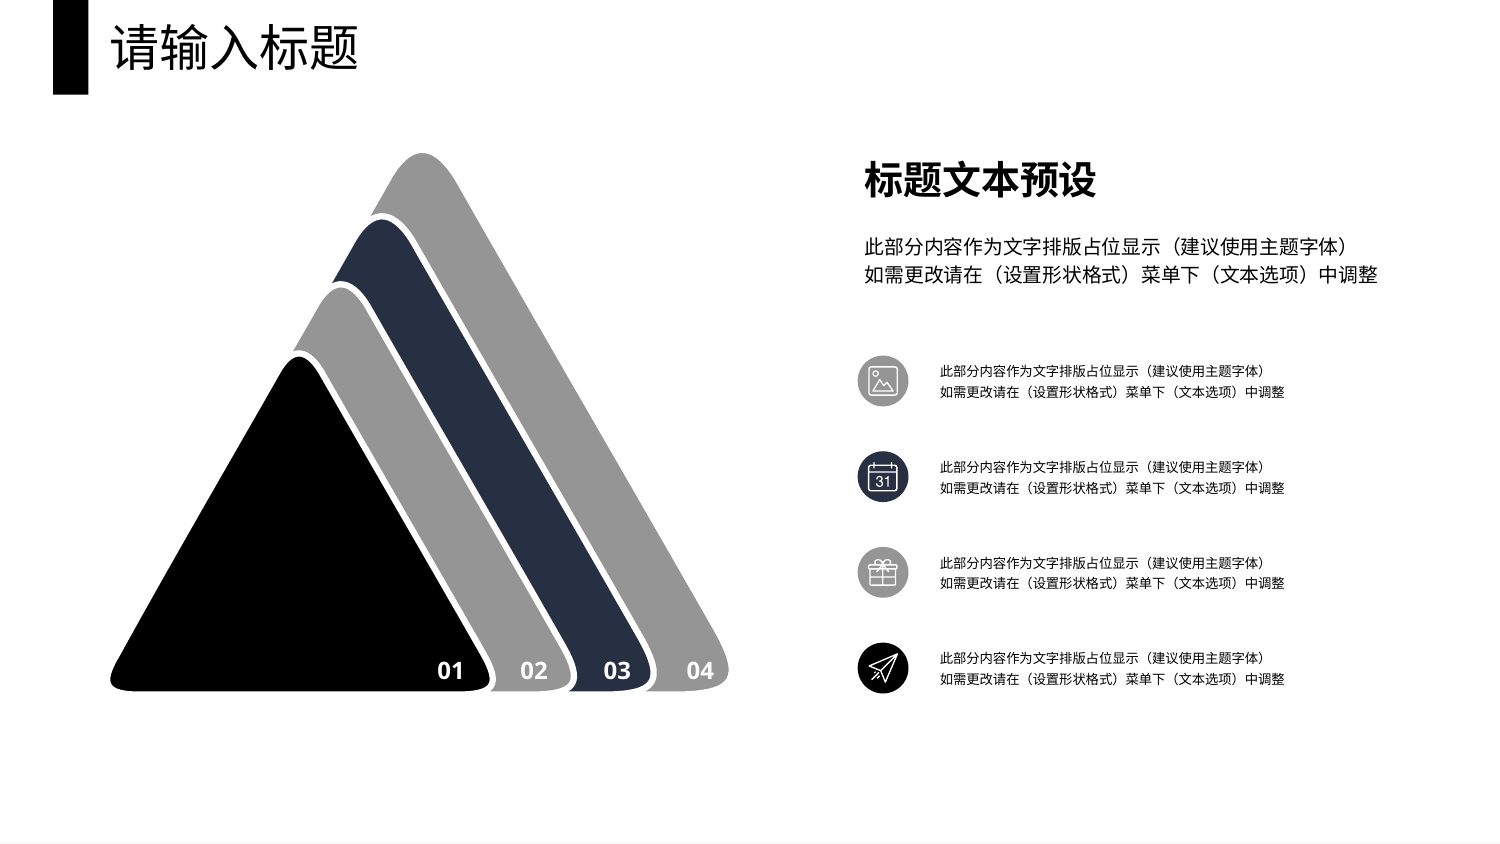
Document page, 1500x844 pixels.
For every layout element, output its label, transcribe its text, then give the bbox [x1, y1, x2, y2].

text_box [857, 446, 1412, 505]
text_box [98, 345, 509, 695]
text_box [101, 205, 675, 695]
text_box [102, 137, 759, 695]
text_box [857, 351, 1412, 409]
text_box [52, 0, 396, 95]
text_box 此部分内容作为文字排版占位显示（建议使用主题字体） 如需更改请在（设置形状格式）菜单下（文本选项）中调整 [850, 222, 1403, 328]
text_box 标题文本预设 [850, 148, 1403, 211]
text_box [857, 638, 1412, 696]
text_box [99, 275, 592, 695]
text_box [857, 542, 1412, 600]
